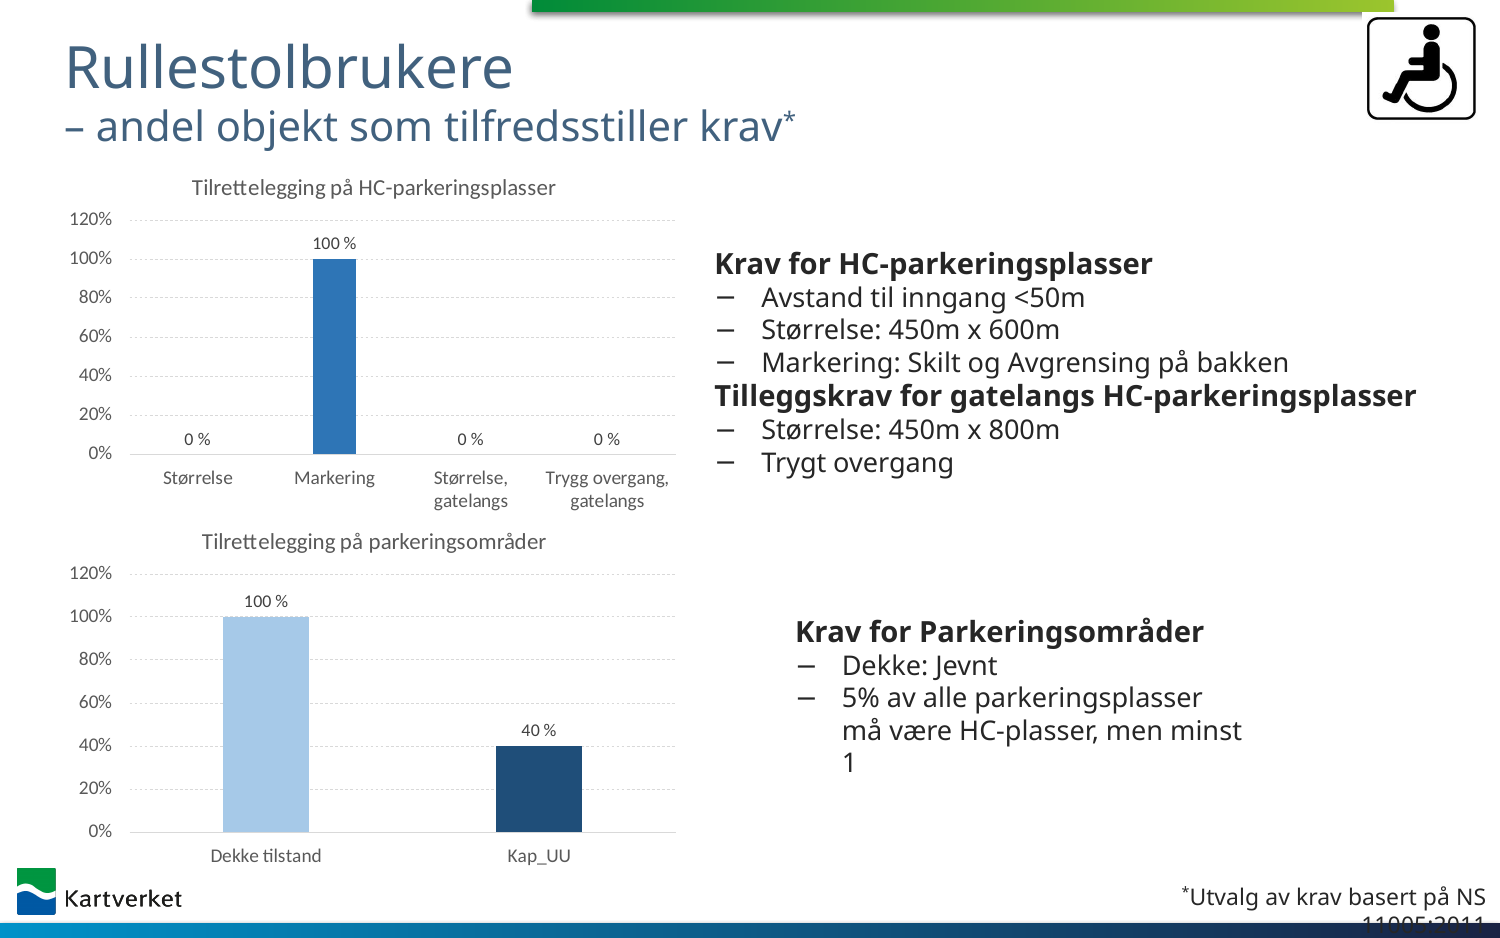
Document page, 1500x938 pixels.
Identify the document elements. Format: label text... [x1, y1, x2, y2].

text_box *Utvalg av krav basert på NS 11005:2011 [1068, 873, 1500, 938]
picture [62, 166, 687, 519]
text_box Krav for HC-parkeringsplasser Avstand til inngang <50m Størrelse: 450m x 600m Markering: Skilt og Avgrensing på bakken Tilleggskrav for gatelangs HC-parkeringsplasser Størrelse: 450m x 800m Trygt overgang [699, 237, 1433, 485]
picture [62, 520, 687, 874]
text_box Krav for Parkeringsområder Dekke: Jevnt 5% av alle parkeringsplasser må være HC-plasser, men minst 1 [780, 605, 1261, 786]
picture [1362, 12, 1481, 126]
text_box Rullestolbrukere – andel objekt som tilfredsstiller krav* [49, 25, 1431, 158]
